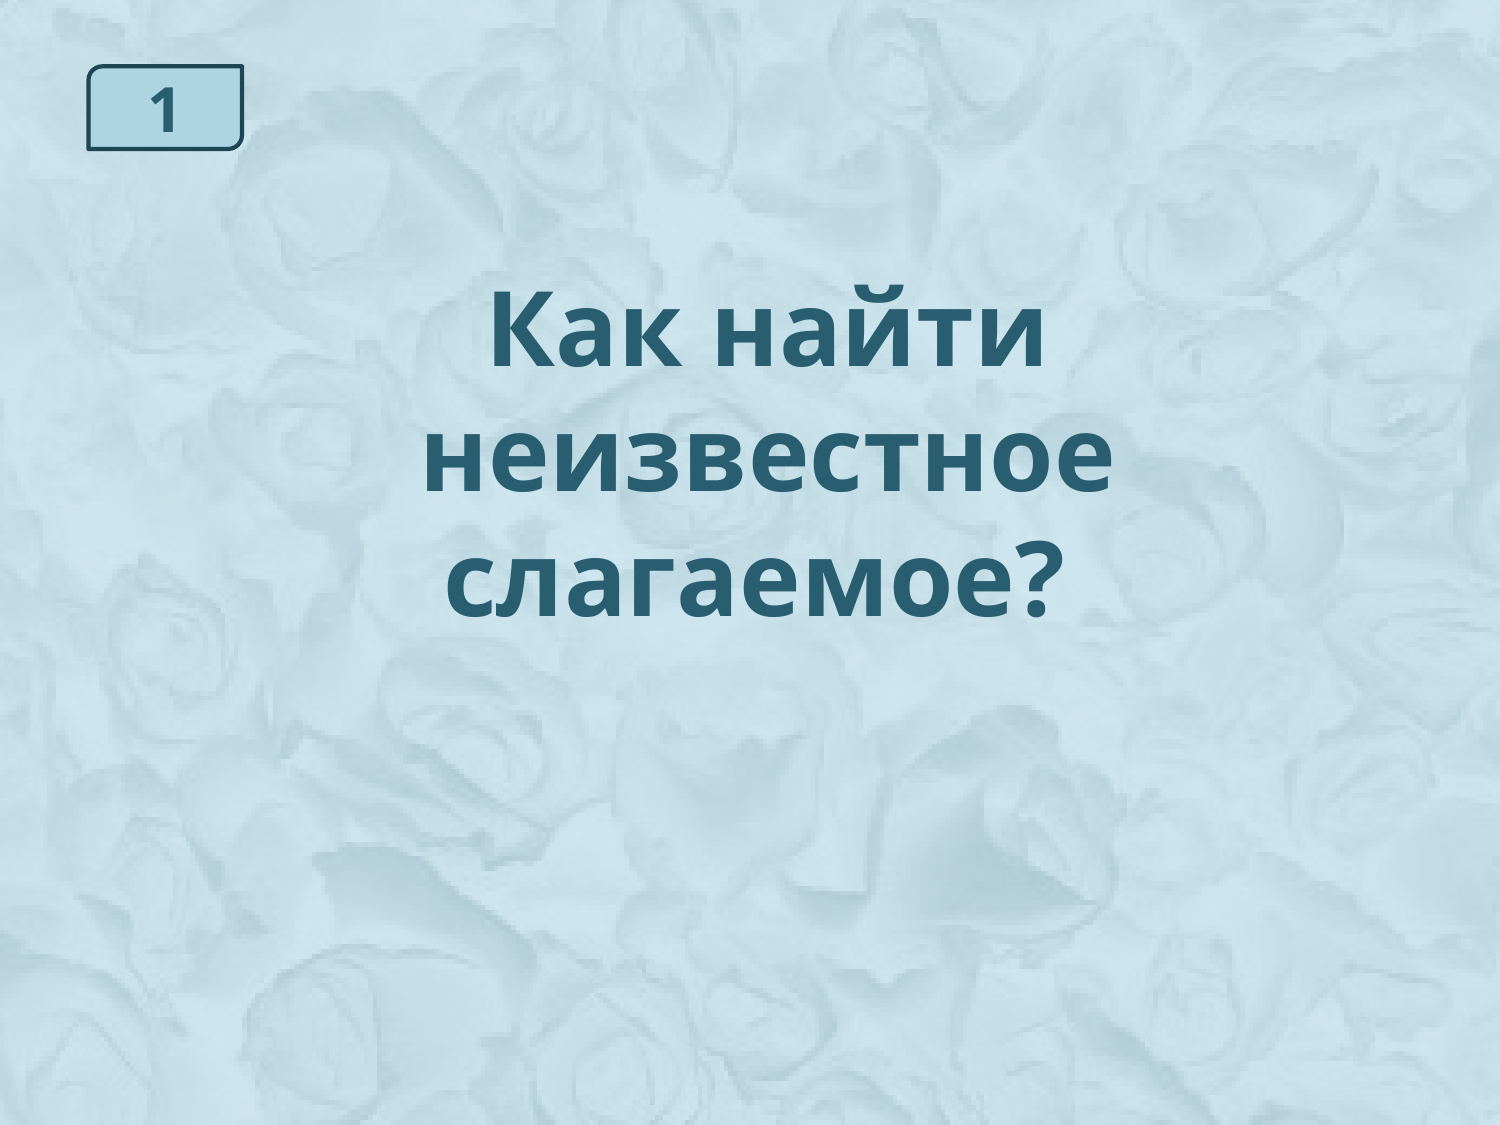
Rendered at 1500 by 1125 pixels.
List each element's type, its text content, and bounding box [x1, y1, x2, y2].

text_box Как найти неизвестное слагаемое? [147, 255, 1388, 645]
text_box 1 [86, 64, 245, 152]
